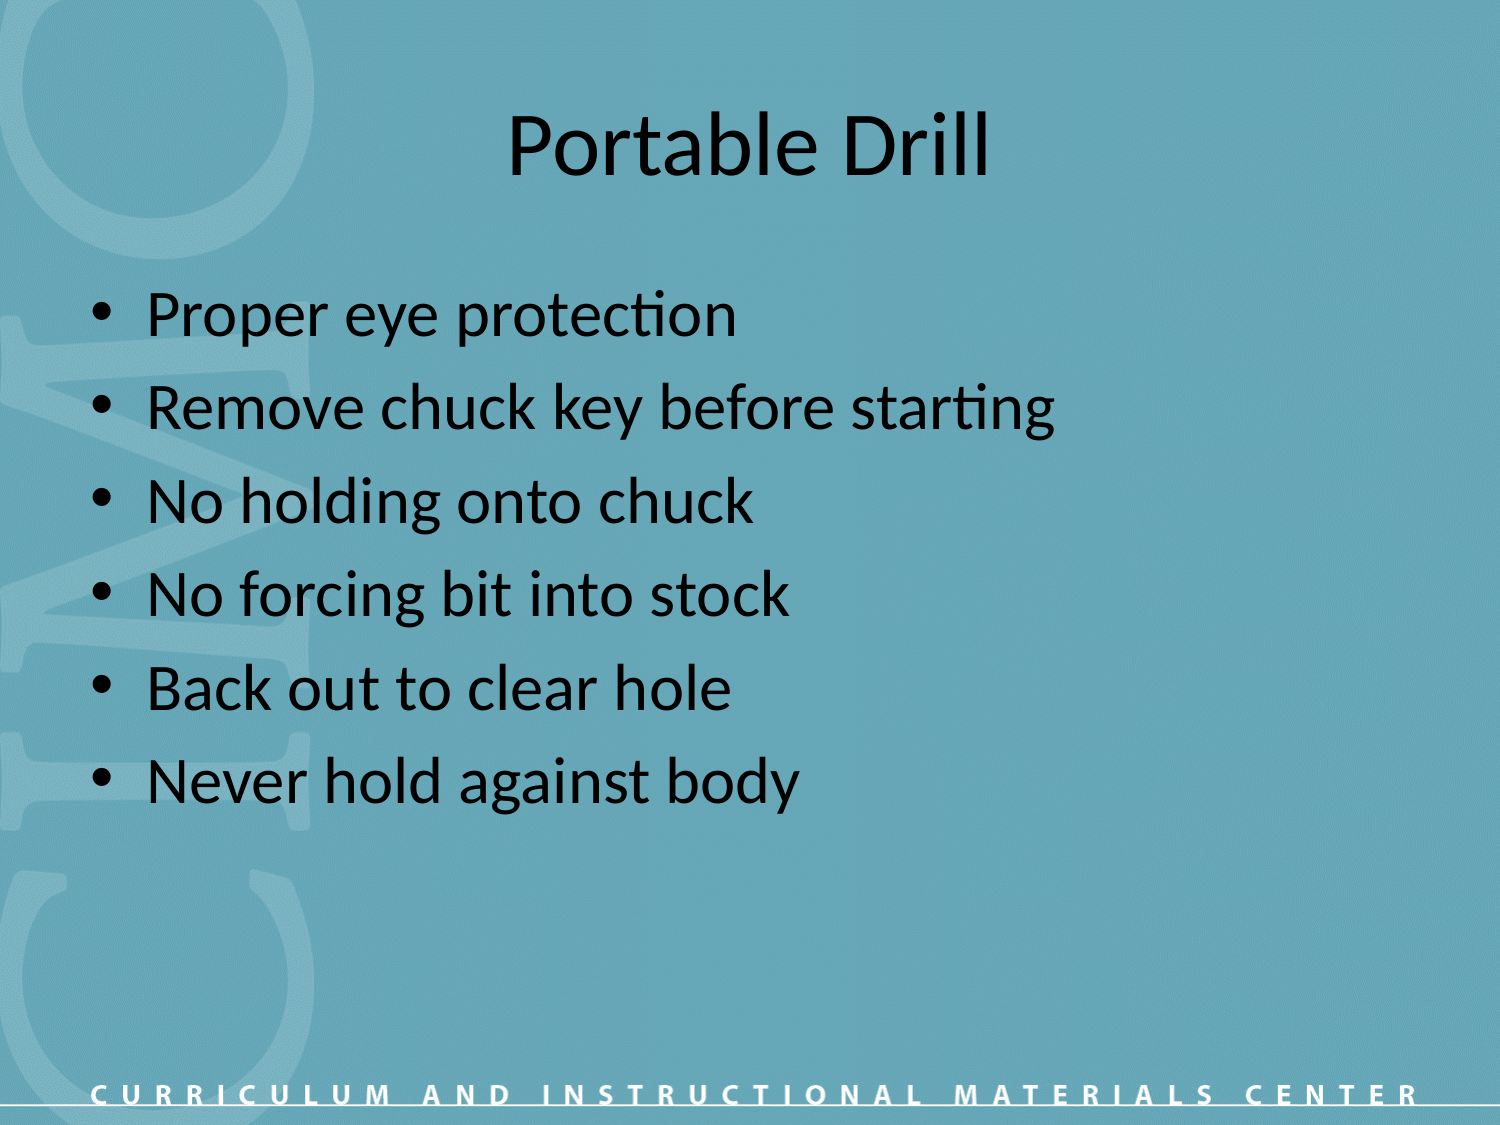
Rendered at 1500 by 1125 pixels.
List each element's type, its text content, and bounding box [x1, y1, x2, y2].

title Portable Drill [75, 45, 1425, 233]
list Proper eye protection Remove chuck key before starting No holding onto chuck No forcing bit into stock Back out to clear hole Never hold against body [75, 262, 1425, 1005]
